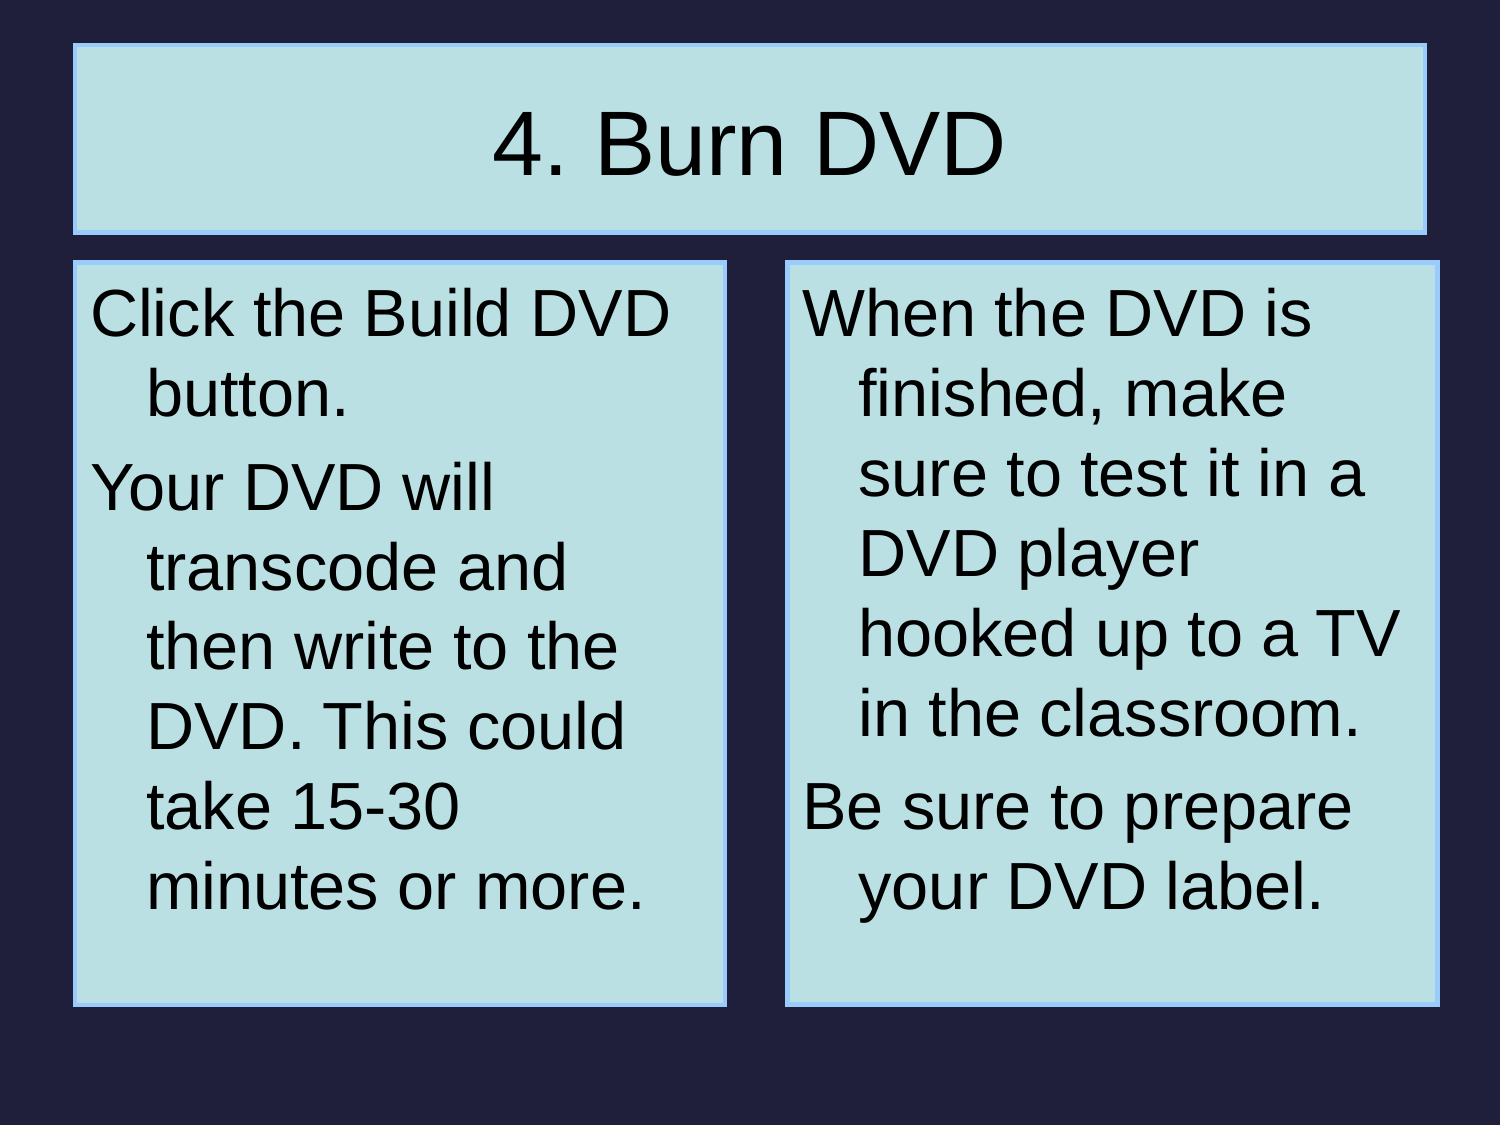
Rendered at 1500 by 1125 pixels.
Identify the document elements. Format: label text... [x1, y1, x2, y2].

list Click the Build DVD button. Your DVD will transcode and then write to the DVD. This could take 15-30 minutes or more. [74, 262, 726, 1006]
title 4. Burn DVD [74, 44, 1426, 233]
text_box When the DVD is finished, make sure to test it in a DVD player hooked up to a TV in the classroom. Be sure to prepare your DVD label. [787, 262, 1438, 1005]
